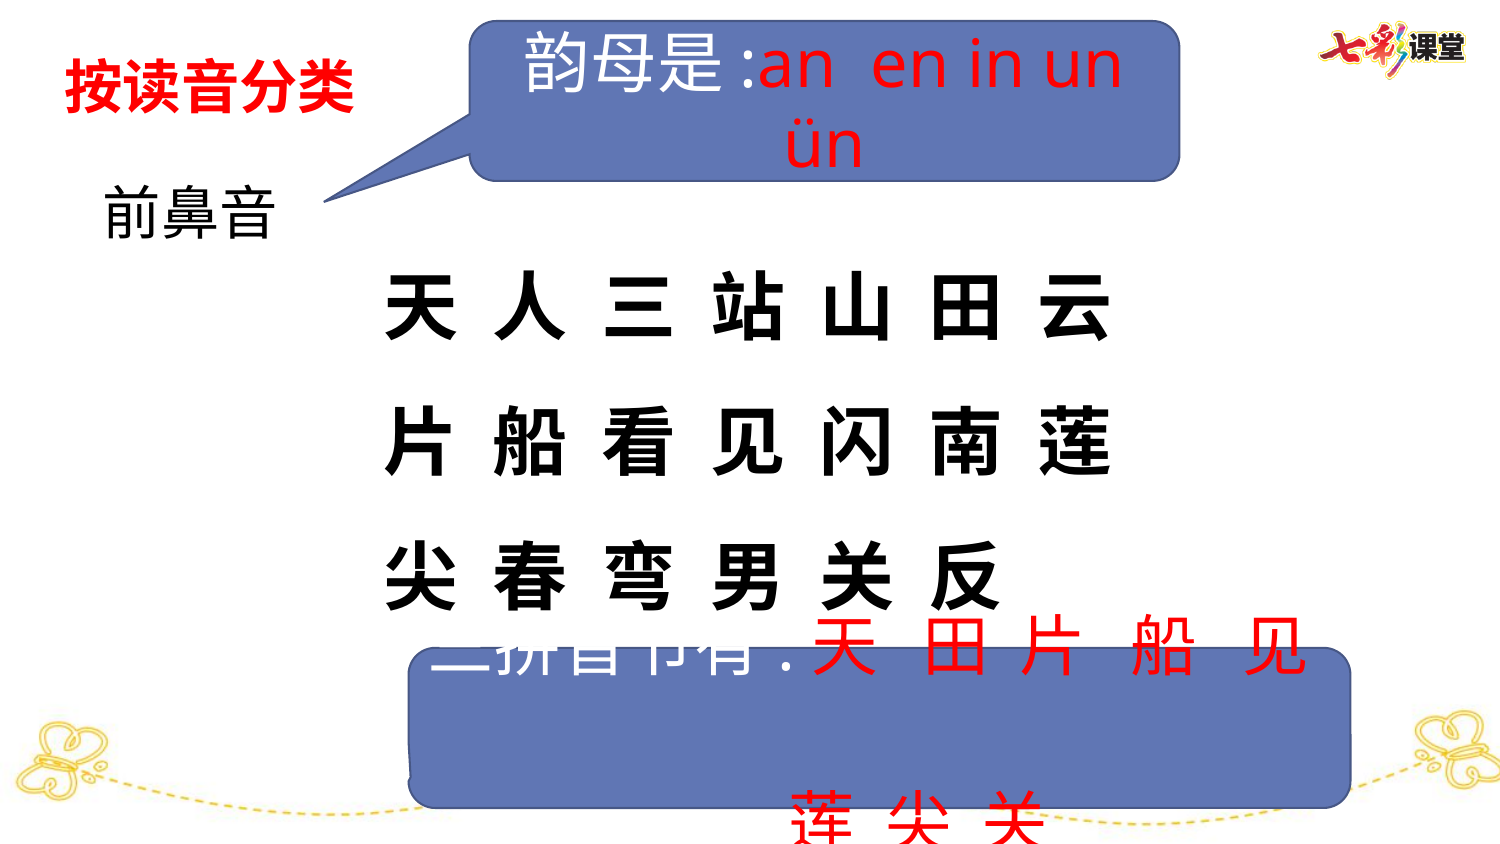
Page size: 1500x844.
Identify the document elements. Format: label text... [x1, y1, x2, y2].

text_box 前鼻音 [91, 170, 290, 252]
text_box 韵母是:an en in un ün [323, 19, 1181, 203]
text_box 三拼音节有:天 田 片 船 见 莲 尖 关 [407, 646, 1352, 810]
picture [0, 0, 1500, 844]
text_box 天 人 三 站 山 田 云 片 船 看 见 闪 南 莲 尖 春 弯 男 关 反 [372, 208, 1142, 625]
text_box 按读音分类 [53, 44, 468, 126]
